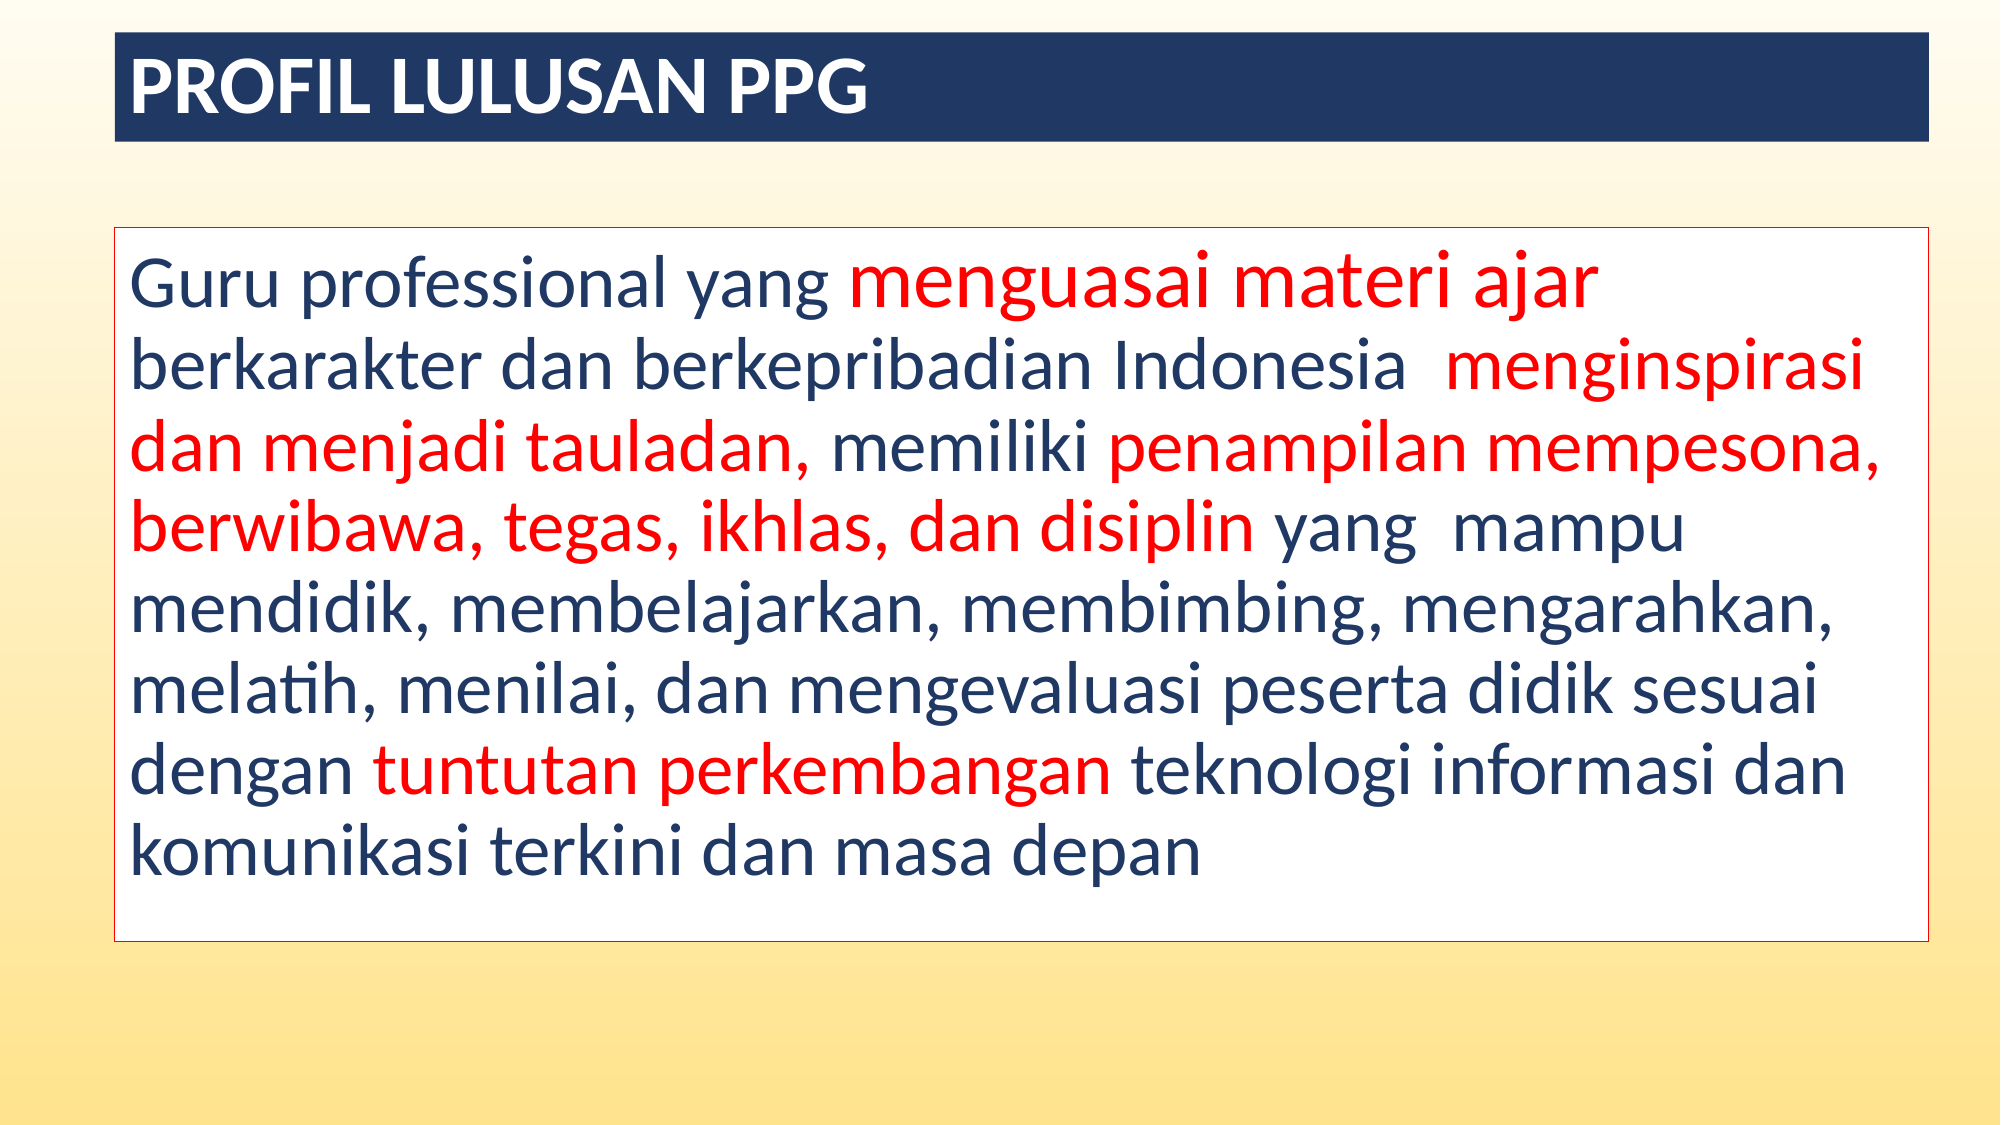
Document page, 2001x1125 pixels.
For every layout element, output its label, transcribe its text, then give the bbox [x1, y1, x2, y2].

title PROFIL LULUSAN PPG [114, 32, 1929, 142]
list Guru professional yang menguasai materi ajar, berkarakter dan berkepribadian Indonesia, menginspirasi dan menjadi tauladan, memiliki penampilan mempesona, berwibawa, tegas, ikhlas, dan disiplin yang mampu mendidik, membelajarkan, membimbing, mengarahkan, melatih, menilai, dan mengevaluasi peserta didik sesuai dengan tuntutan perkembangan teknologi informasi dan komunikasi terkini dan masa depan [114, 227, 1929, 942]
